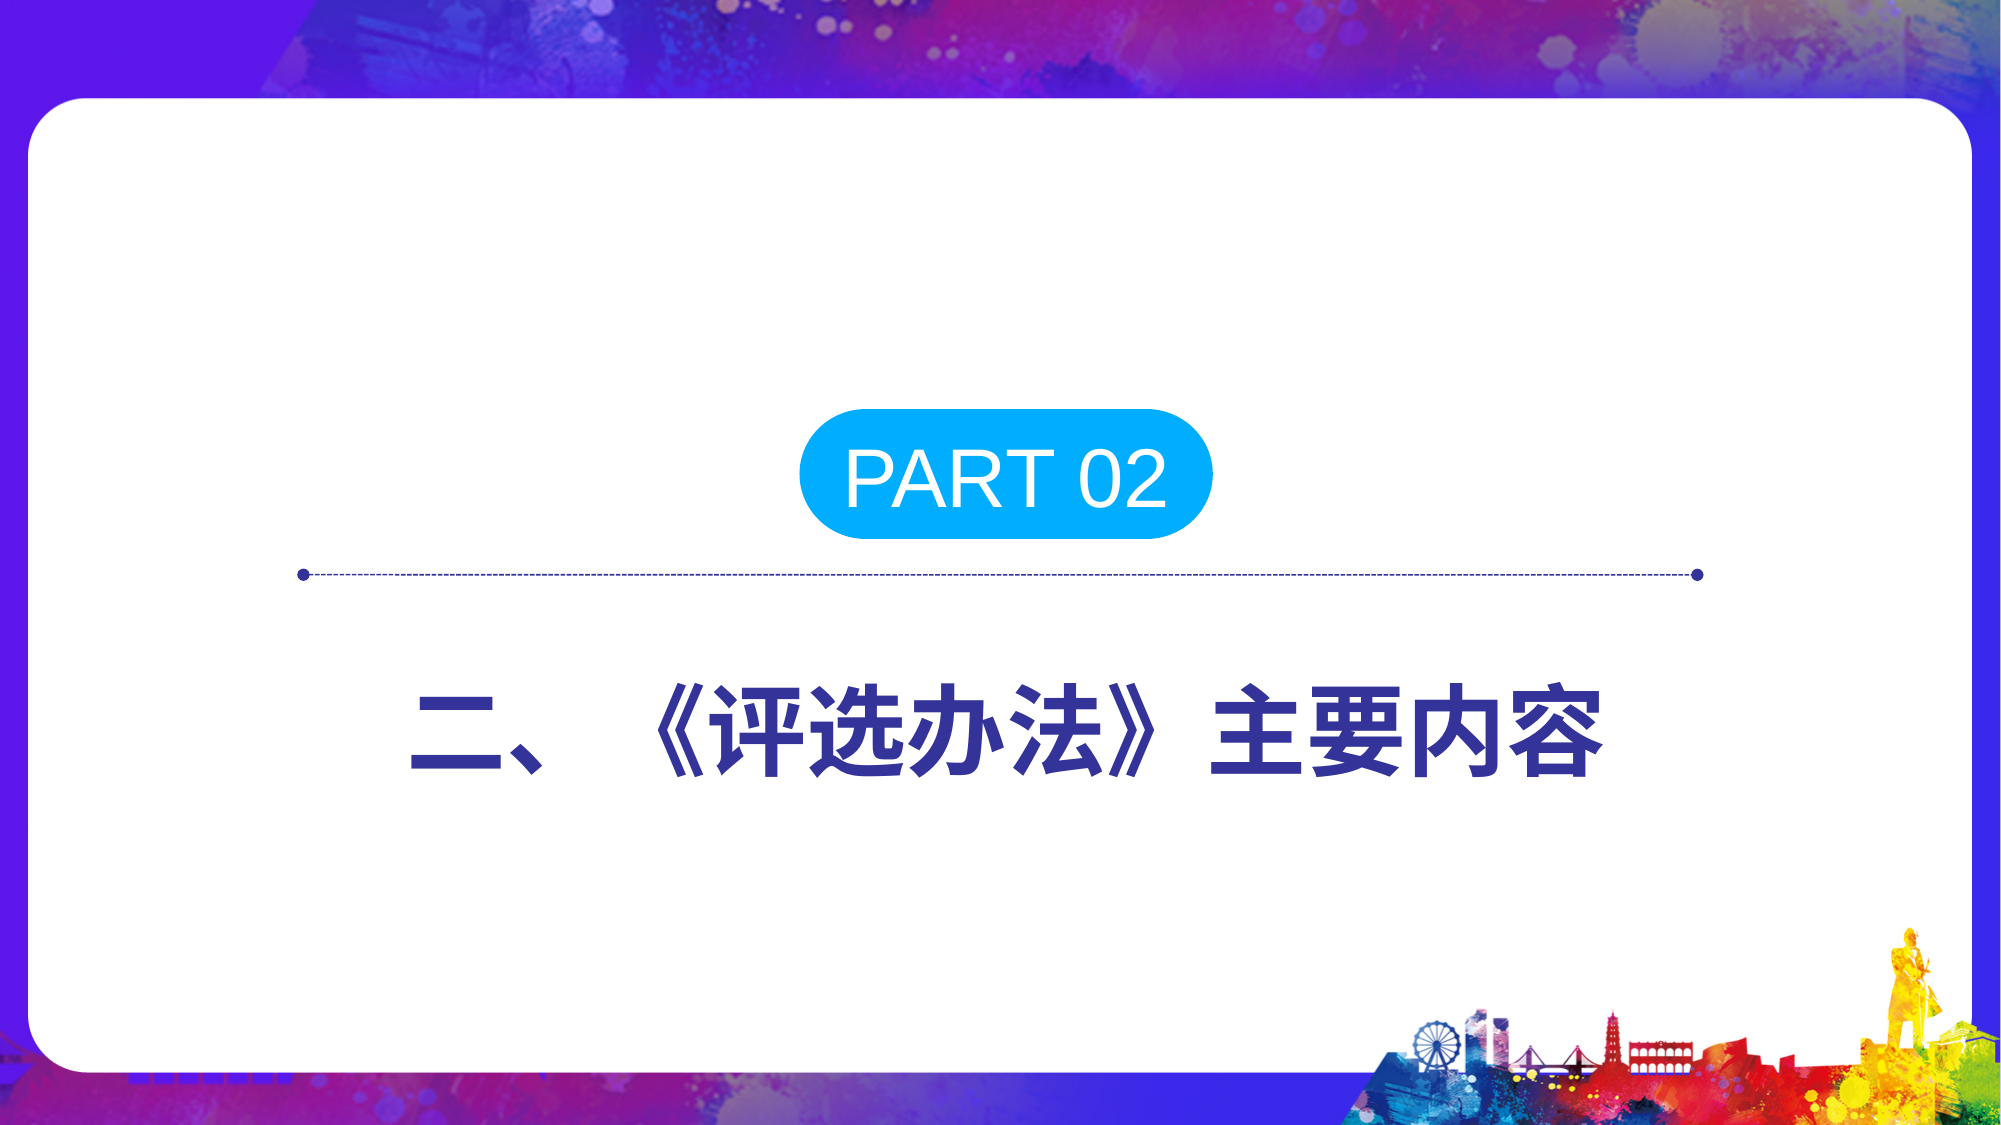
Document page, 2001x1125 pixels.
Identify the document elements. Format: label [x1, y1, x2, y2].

picture [0, 0, 2001, 1125]
text_box [279, 397, 1733, 734]
